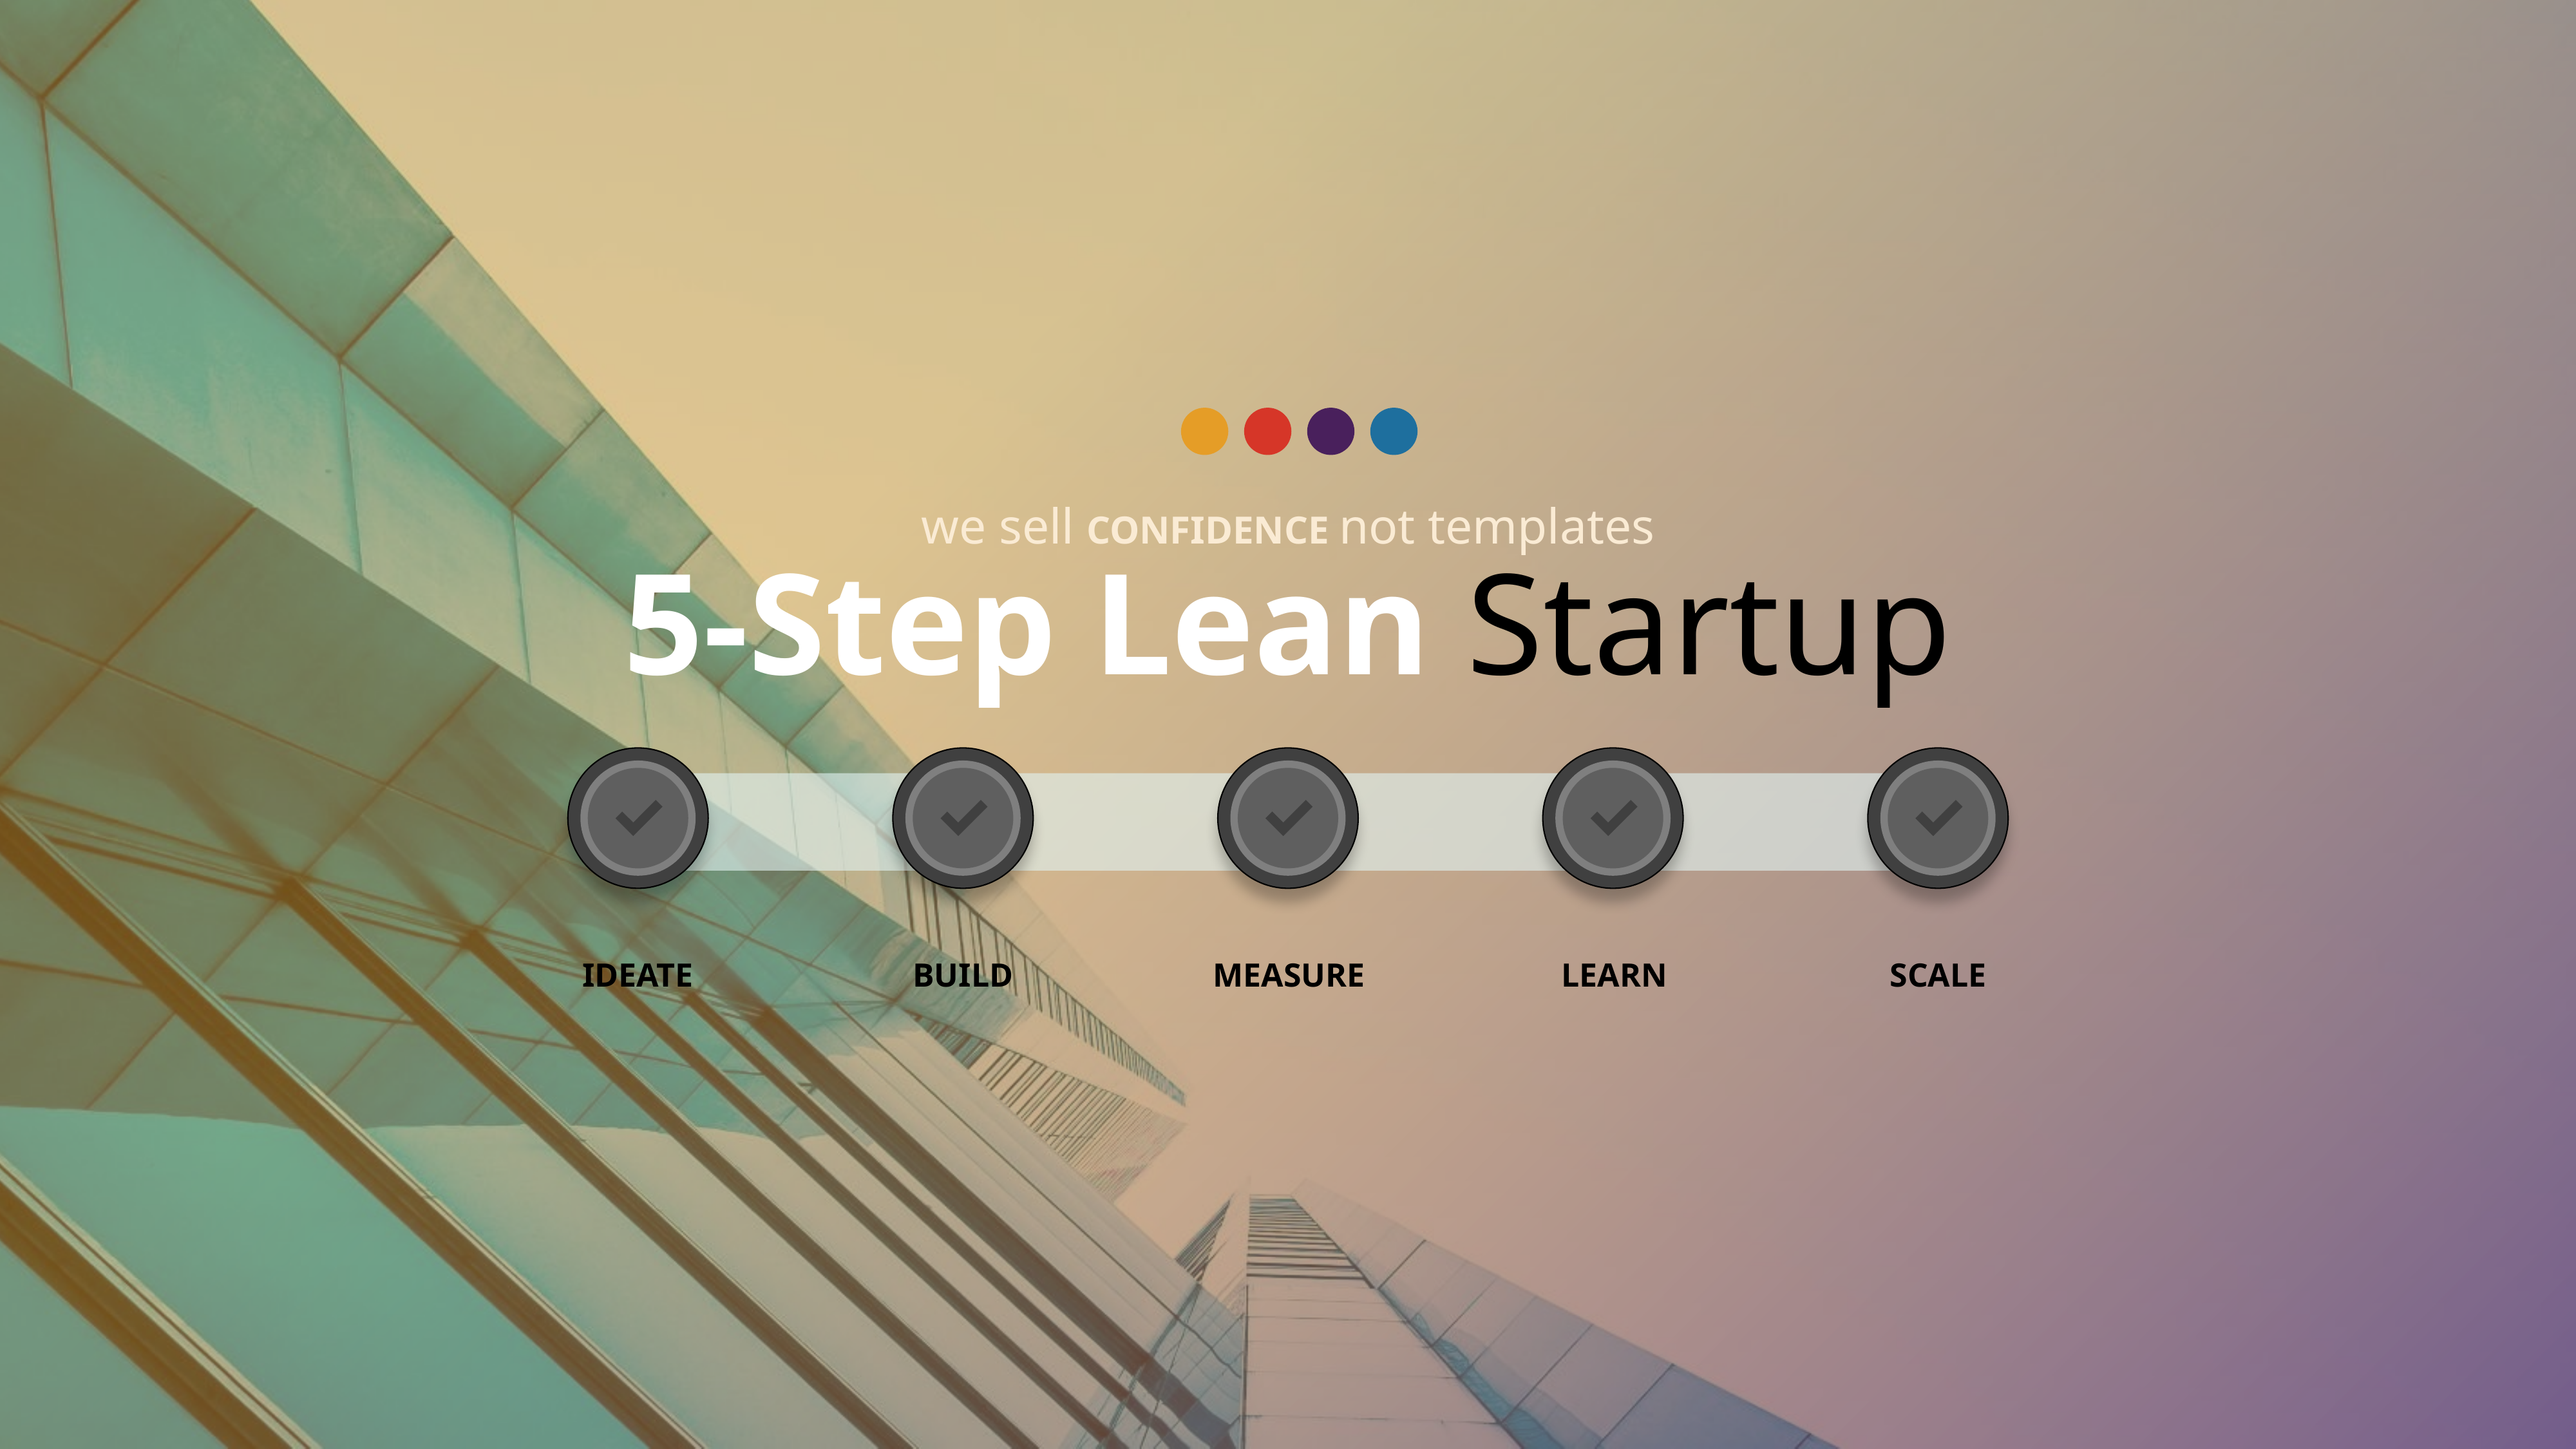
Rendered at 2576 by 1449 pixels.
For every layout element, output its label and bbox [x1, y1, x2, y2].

text_box [1542, 747, 1684, 889]
text_box [1217, 747, 1359, 889]
text_box [567, 747, 709, 889]
text_box [1867, 747, 2009, 889]
picture [0, 0, 2576, 1449]
text_box [892, 747, 1034, 889]
